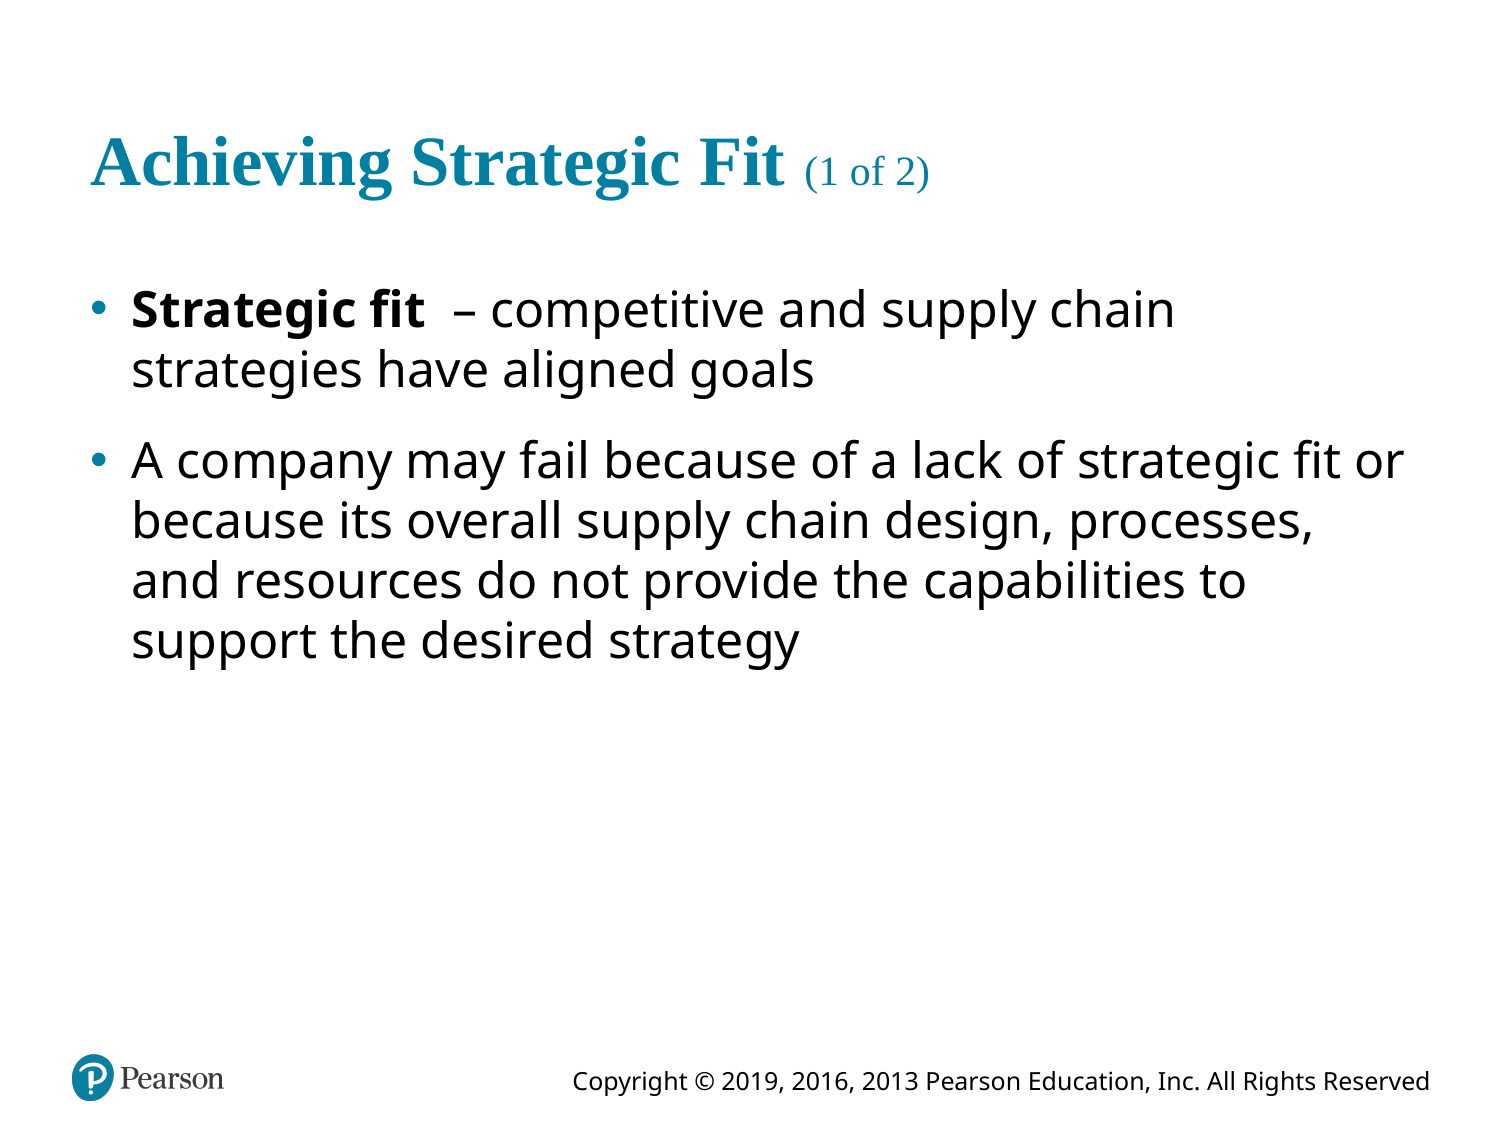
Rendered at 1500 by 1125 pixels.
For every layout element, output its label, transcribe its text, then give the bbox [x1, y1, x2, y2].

title Achieving Strategic Fit (1 of 2) [75, 0, 1425, 216]
list Strategic fit – competitive and supply chain strategies have aligned goals A company may fail because of a lack of strategic fit or because its overall supply chain design, processes, and resources do not provide the capabilities to support the desired strategy [75, 262, 1425, 931]
picture [72, 1087, 83, 1101]
picture [98, 1054, 224, 1101]
picture [72, 1054, 88, 1070]
picture [80, 1063, 106, 1088]
